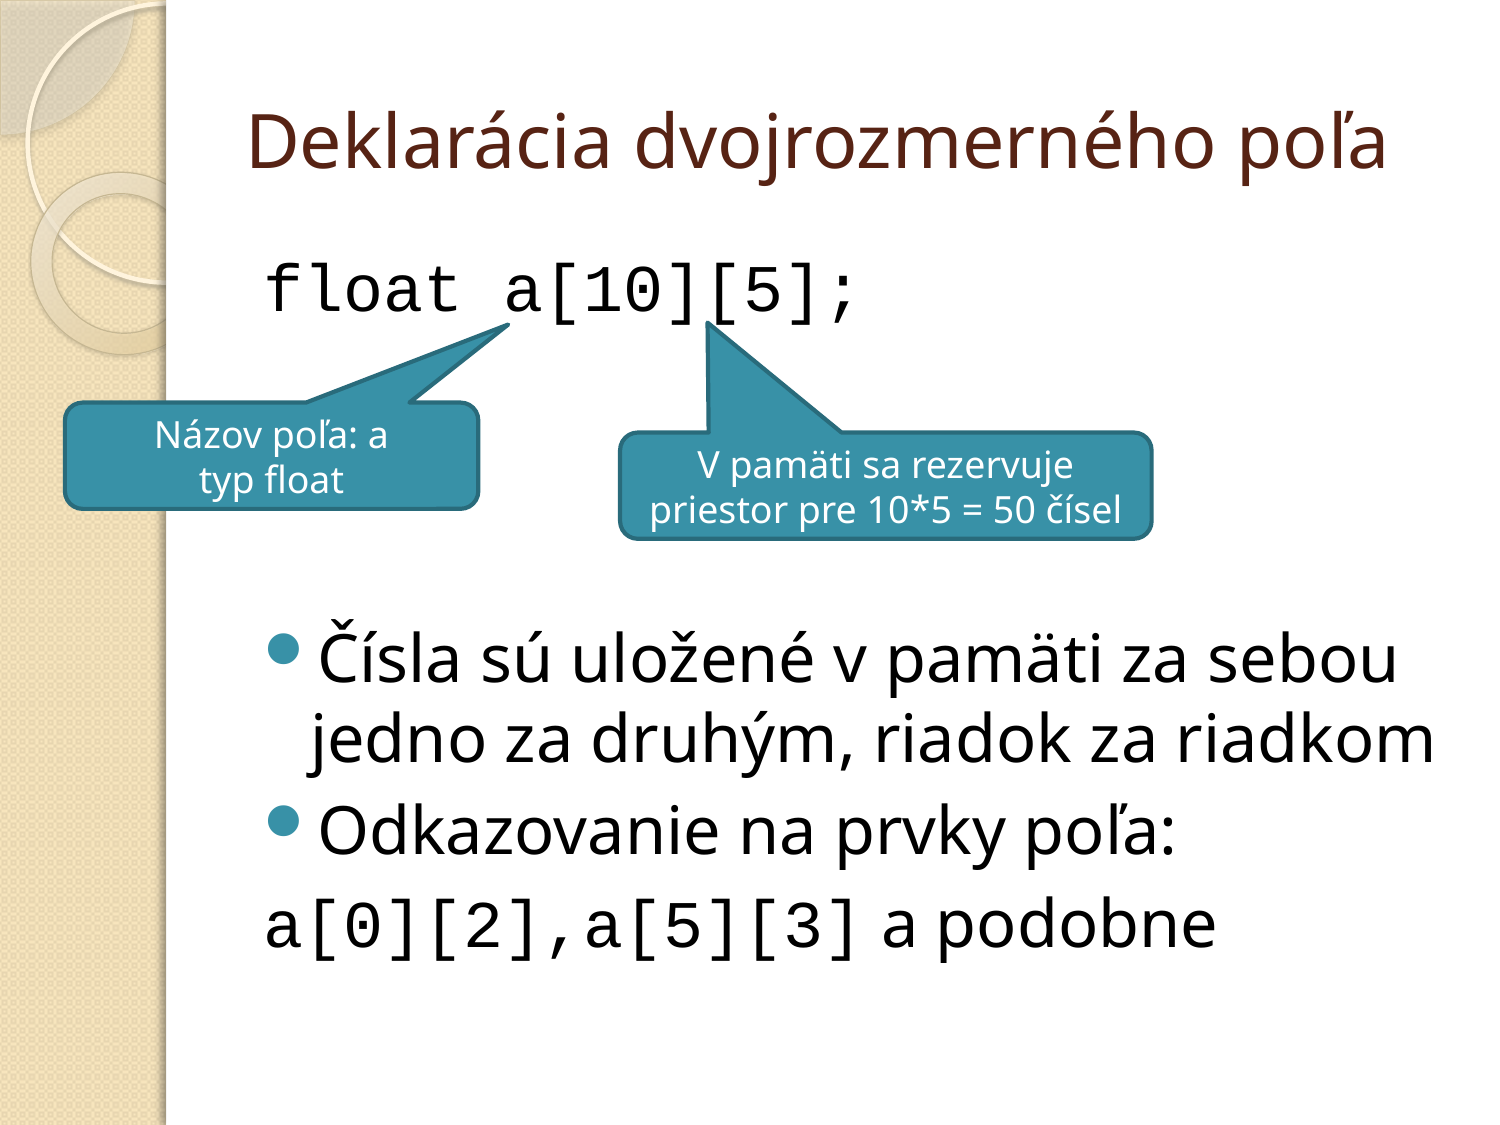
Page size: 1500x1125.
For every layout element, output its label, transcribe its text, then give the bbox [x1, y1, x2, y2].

title Deklarácia dvojrozmerného poľa [230, 45, 1466, 233]
list float a[10][5]; Čísla sú uložené v pamäti za sebou jedno za druhým, riadok za riadkom Odkazovanie na prvky poľa: a[0][2],a[5][3] a podobne [235, 237, 1466, 1125]
text_box V pamäti sa rezervuje priestor pre 10*5 = 50 čísel [617, 320, 1154, 541]
text_box Názov poľa: a typ float [62, 322, 511, 511]
